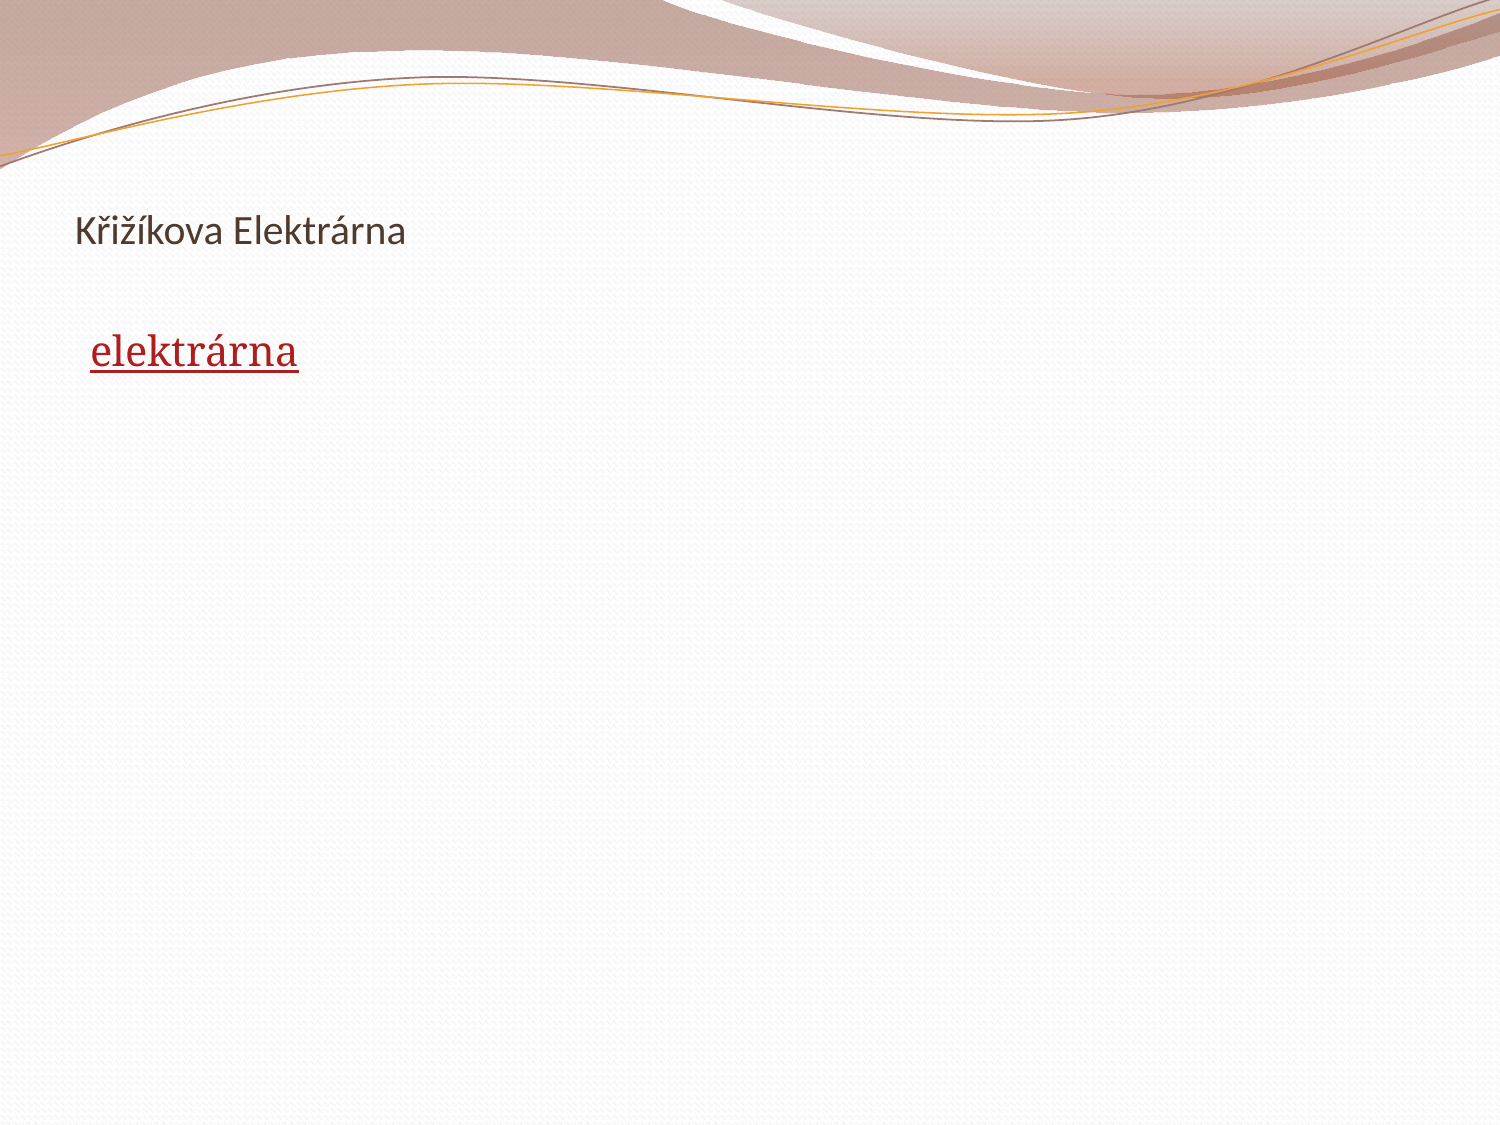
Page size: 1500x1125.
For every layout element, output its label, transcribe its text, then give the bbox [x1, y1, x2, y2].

list elektrárna [74, 317, 1426, 1038]
title Křižíkova Elektrárna [74, 115, 1426, 304]
